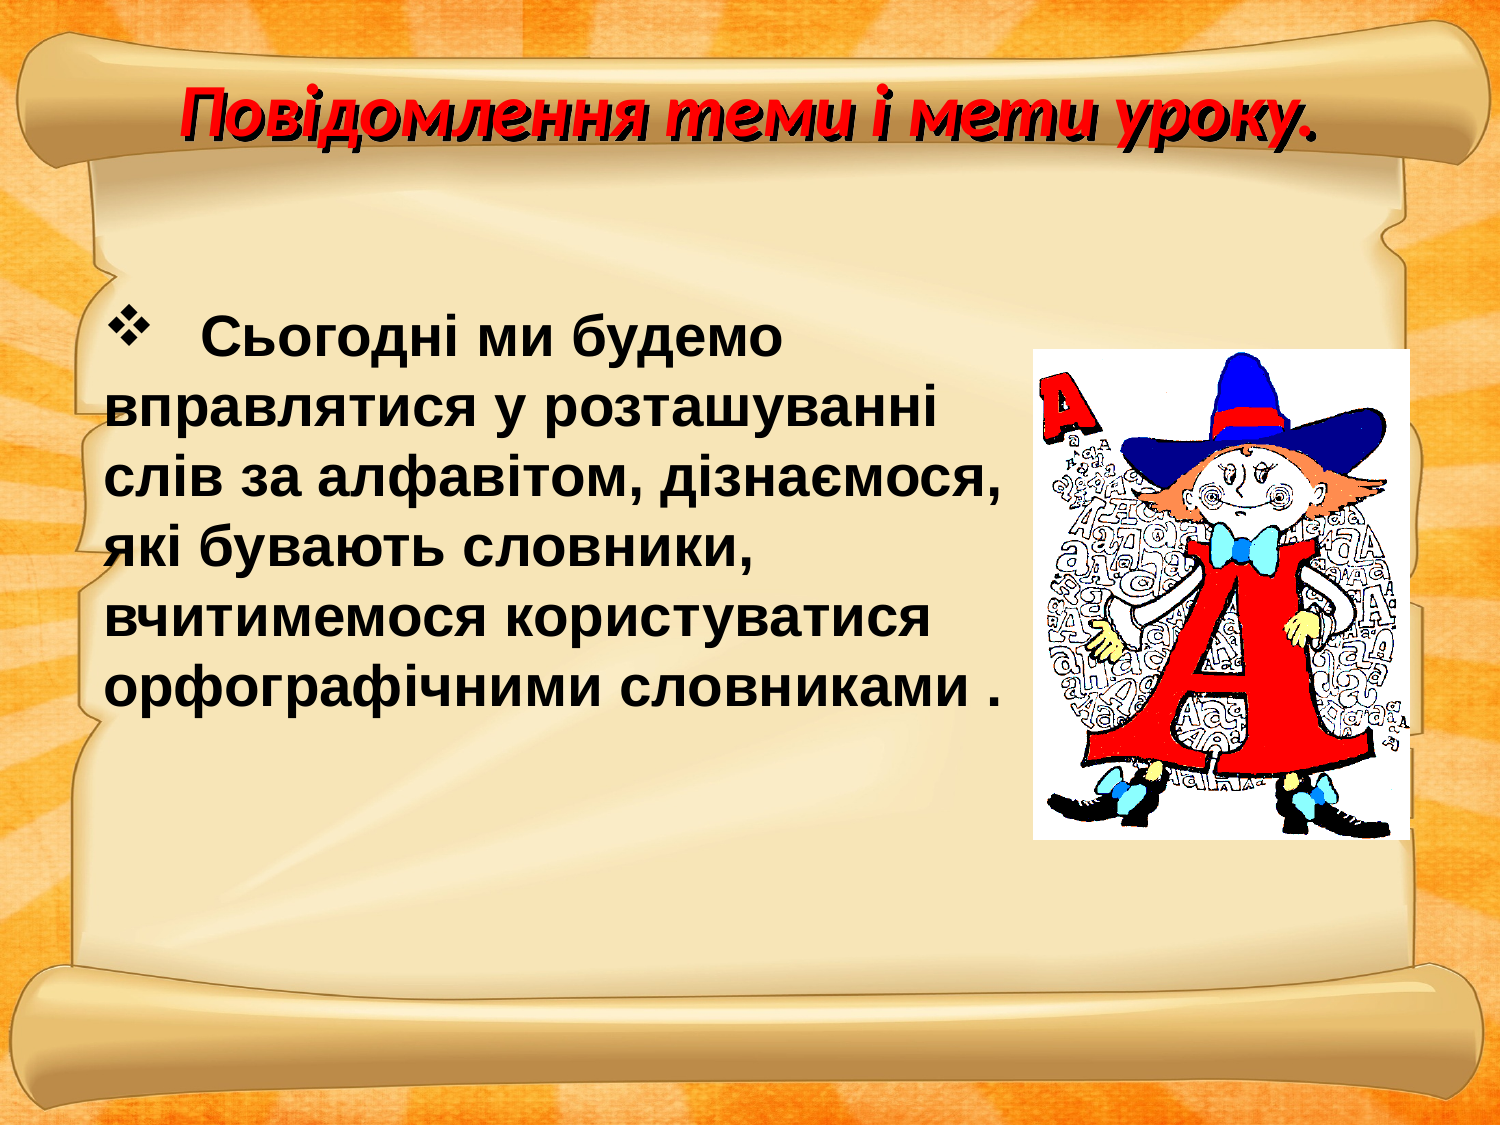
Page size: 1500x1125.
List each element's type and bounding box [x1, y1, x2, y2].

list [0, 0, 1500, 1125]
picture [1033, 349, 1410, 840]
